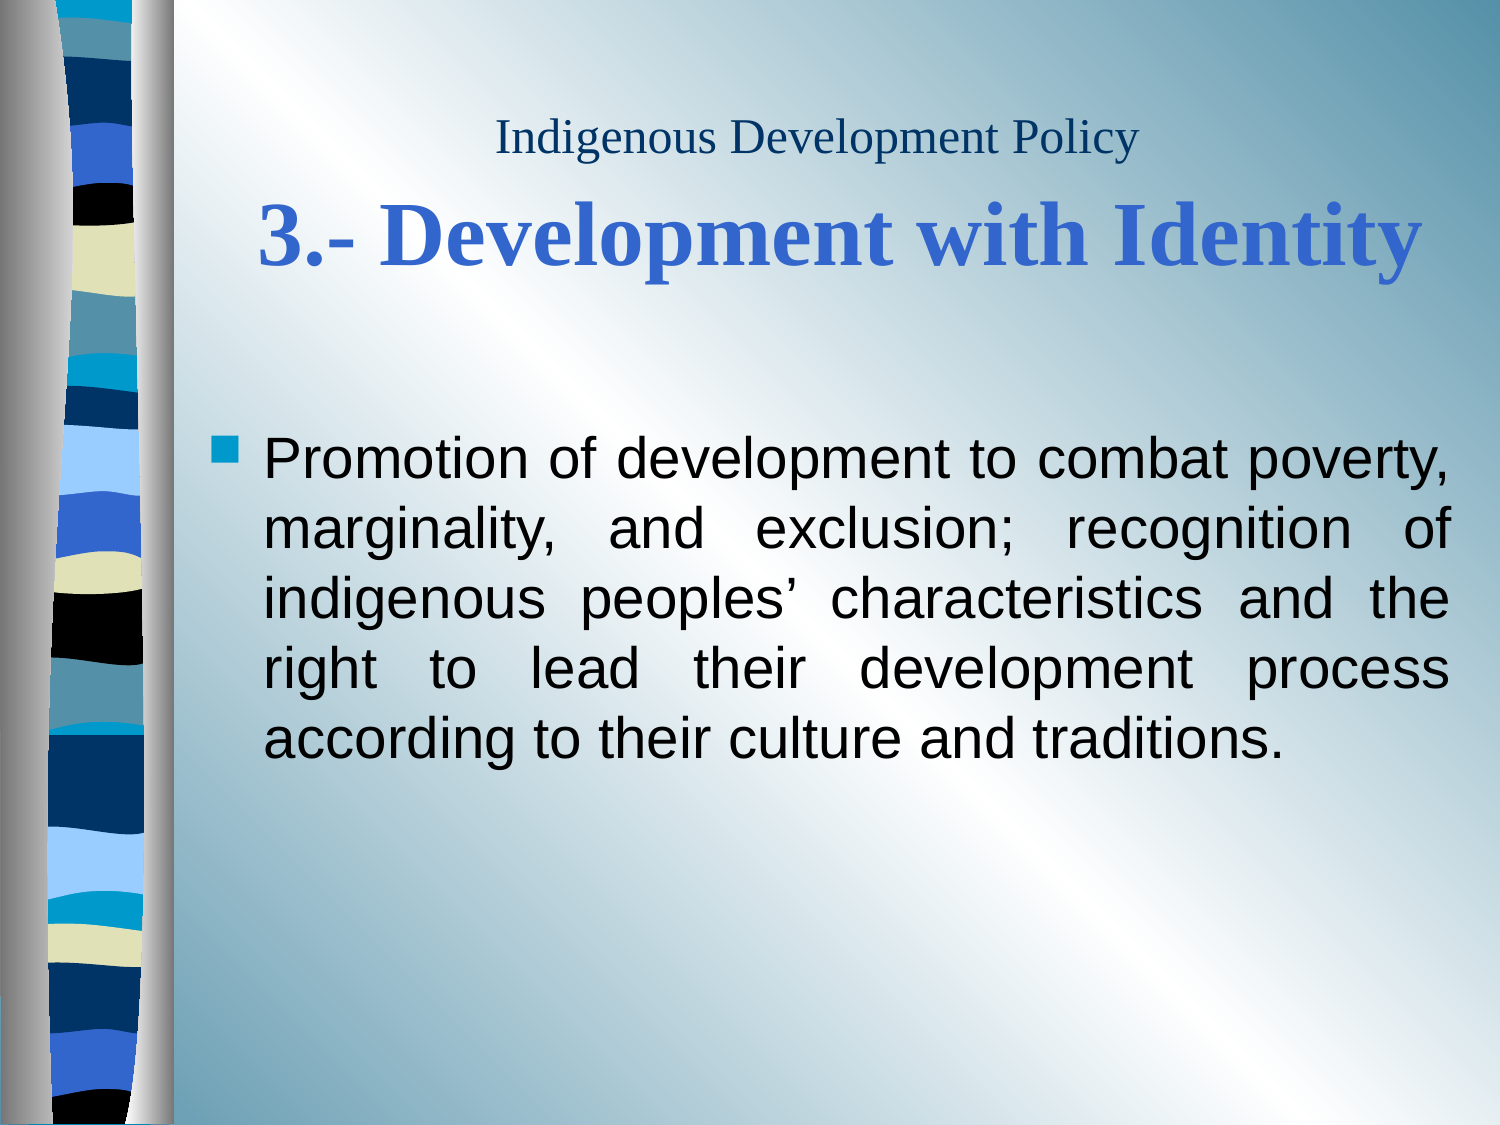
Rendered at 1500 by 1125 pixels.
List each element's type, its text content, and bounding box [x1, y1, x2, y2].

title Indigenous Development Policy 3.- Development with Identity [192, 74, 1468, 263]
list Promotion of development to combat poverty, marginality, and exclusion; recognition of indigenous peoples’ characteristics and the right to lead their development process according to their culture and traditions. [192, 412, 1468, 1001]
